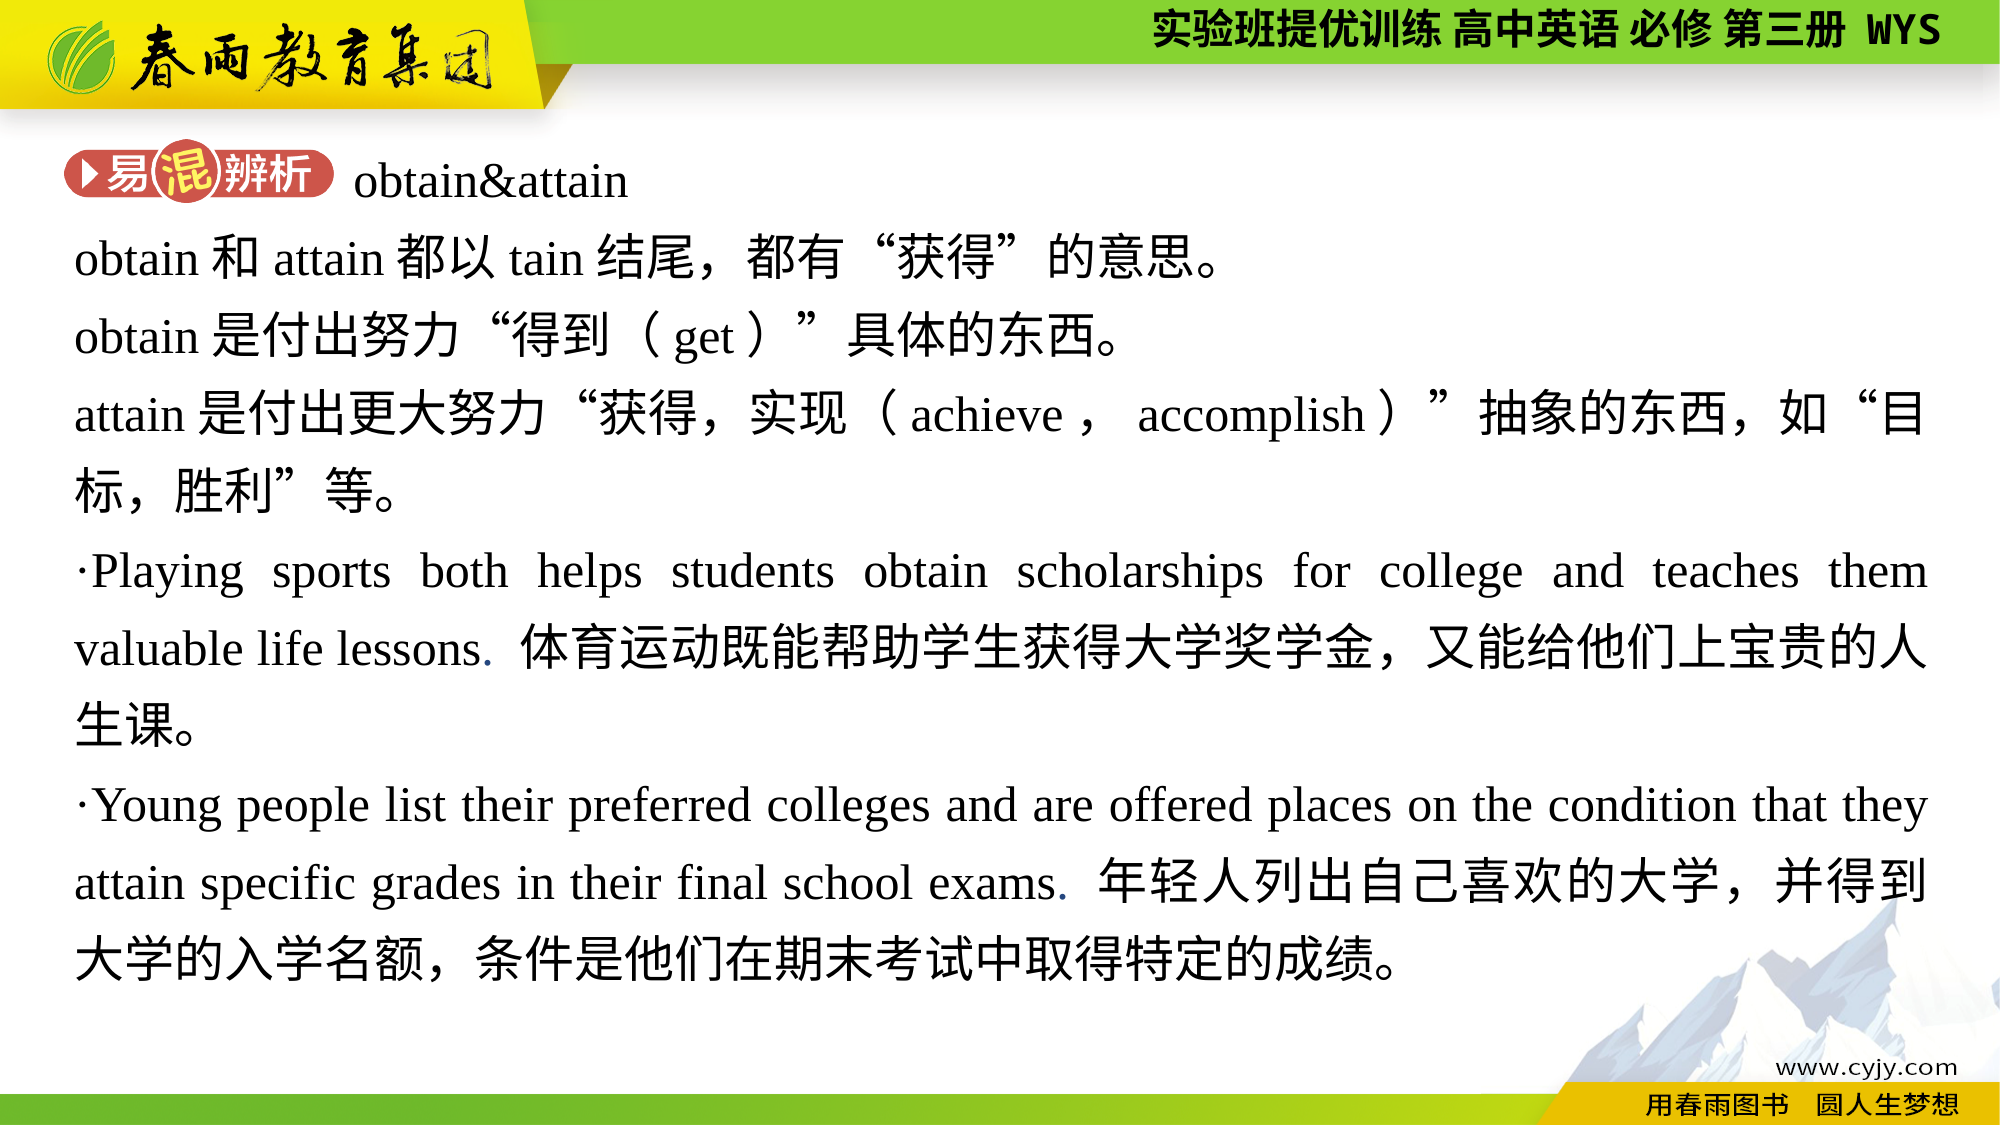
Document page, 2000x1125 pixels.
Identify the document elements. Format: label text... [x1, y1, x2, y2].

list obtain&attain obtain和attain都以tain结尾，都有“获得”的意思。 obtain是付出努力“得到（get）”具体的东西。 attain是付出更大努力“获得，实现（achieve，accomplish）”抽象的东西，如“目标，胜利”等。 ·Playing sports both helps students obtain scholarships for college and teaches them valuable life lessons. 体育运动既能帮助学生获得大学奖学金，又能给他们上宝贵的人生课。 ·Young people list their preferred colleges and are offered places on the condition that they attain specific grades in their final school exams. 年轻人列出自己喜欢的大学，并得到大学的入学名额，条件是他们在期末考试中取得特定的成绩。 [59, 122, 1944, 996]
picture [0, 0, 2000, 1125]
